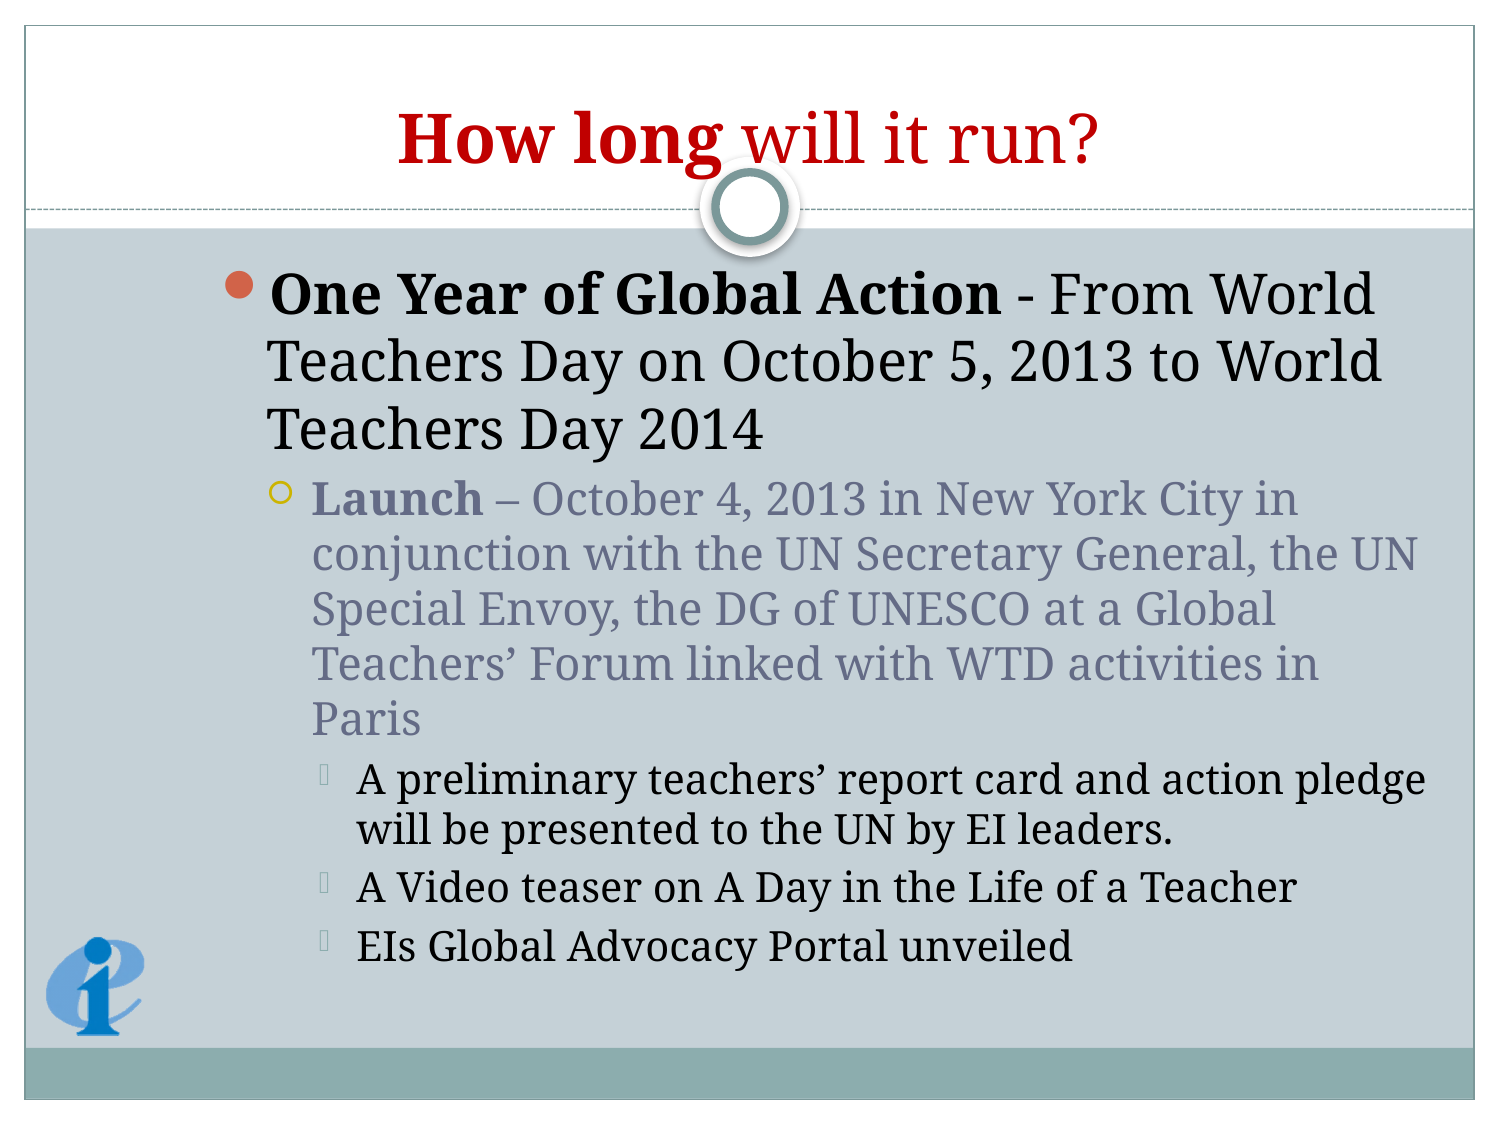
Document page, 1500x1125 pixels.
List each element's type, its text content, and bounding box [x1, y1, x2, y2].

title How long will it run? [49, 60, 1450, 185]
list One Year of Global Action - From World Teachers Day on October 5, 2013 to World Teachers Day 2014 Launch – October 4, 2013 in New York City in conjunction with the UN Secretary General, the UN Special Envoy, the DG of UNESCO at a Global Teachers’ Forum linked with WTD activities in Paris A preliminary teachers’ report card and action pledge will be presented to the UN by EI leaders. A Video teaser on A Day in the Life of a Teacher EIs Global Advocacy Portal unveiled [206, 250, 1445, 1001]
picture [41, 928, 158, 1043]
